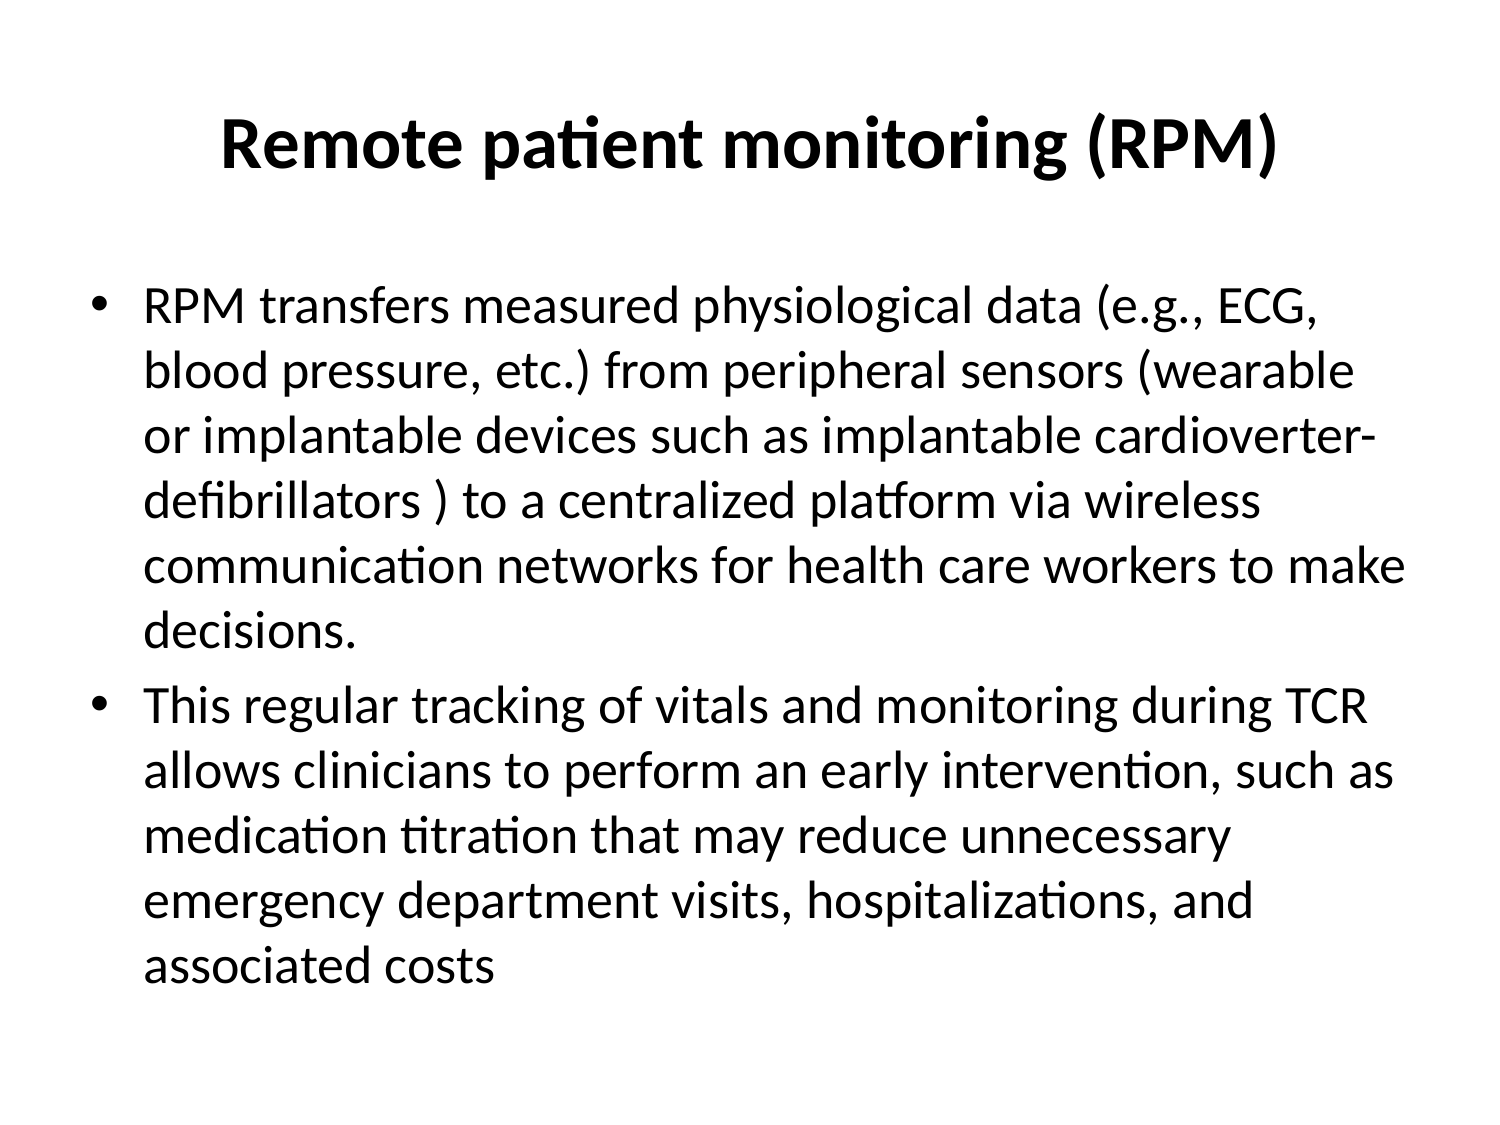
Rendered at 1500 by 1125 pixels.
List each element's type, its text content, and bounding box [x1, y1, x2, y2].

list RPM transfers measured physiological data (e.g., ECG, blood pressure, etc.) from peripheral sensors (wearable or implantable devices such as implantable cardioverter-defibrillators ) to a centralized platform via wireless communication networks for health care workers to make decisions. This regular tracking of vitals and monitoring during TCR allows clinicians to perform an early intervention, such as medication titration that may reduce unnecessary emergency department visits, hospitalizations, and associated costs [75, 262, 1425, 1005]
title Remote patient monitoring (RPM) [75, 45, 1425, 233]
